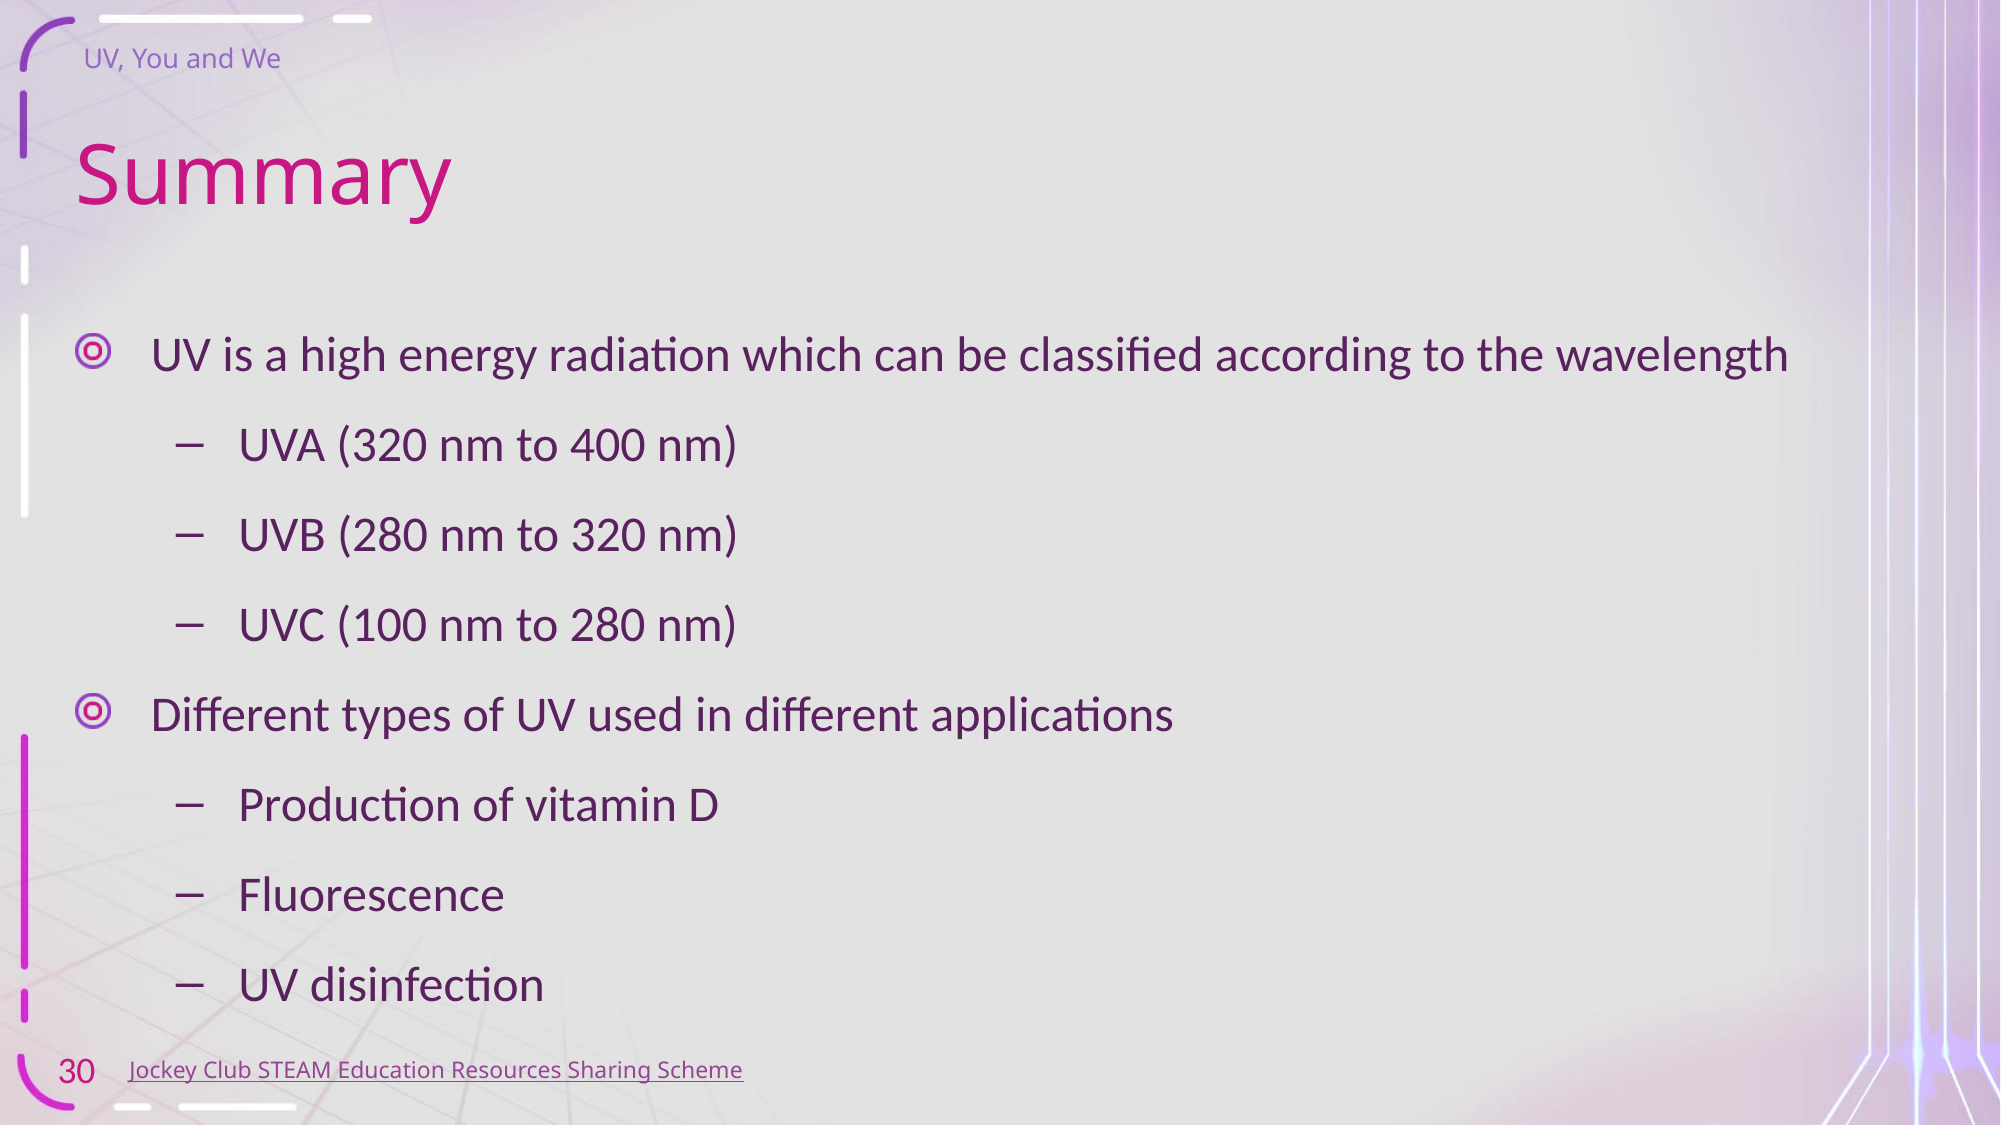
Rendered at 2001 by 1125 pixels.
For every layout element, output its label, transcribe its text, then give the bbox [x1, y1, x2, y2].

list UV is a high energy radiation which can be classified according to the wavelength UVA (320 nm to 400 nm) UVB (280 nm to 320 nm) UVC (100 nm to 280 nm) Different types of UV used in different applications Production of vitamin D Fluorescence UV disinfection [61, 284, 1862, 1043]
picture [0, 0, 2001, 1125]
title Summary [61, 63, 1571, 279]
